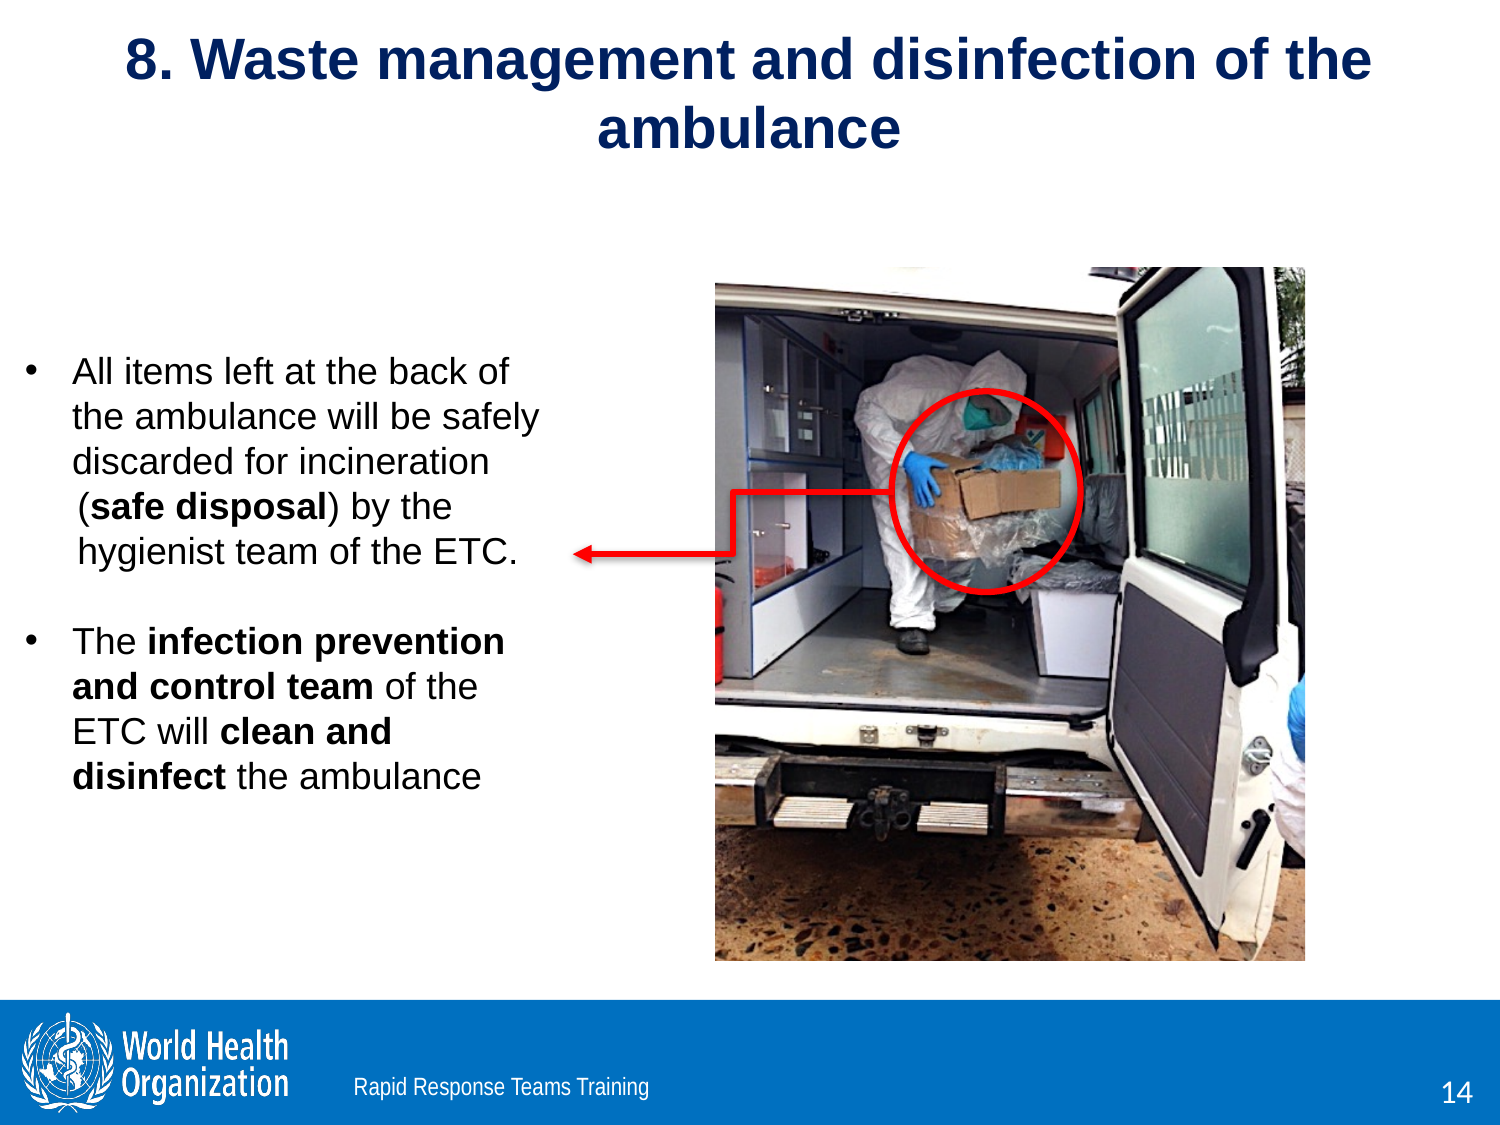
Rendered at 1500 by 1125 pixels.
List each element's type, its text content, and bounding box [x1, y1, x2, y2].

picture [21, 1012, 288, 1113]
picture [663, 267, 1357, 961]
text_box [572, 537, 657, 561]
text_box All items left at the back of the ambulance will be safely discarded for incineration (safe disposal) by the hygienist team of the ETC. The infection prevention and control team of the ETC will clean and disinfect the ambulance [17, 294, 554, 850]
text_box 8. Waste management and disinfection of the ambulance [0, 0, 1500, 185]
